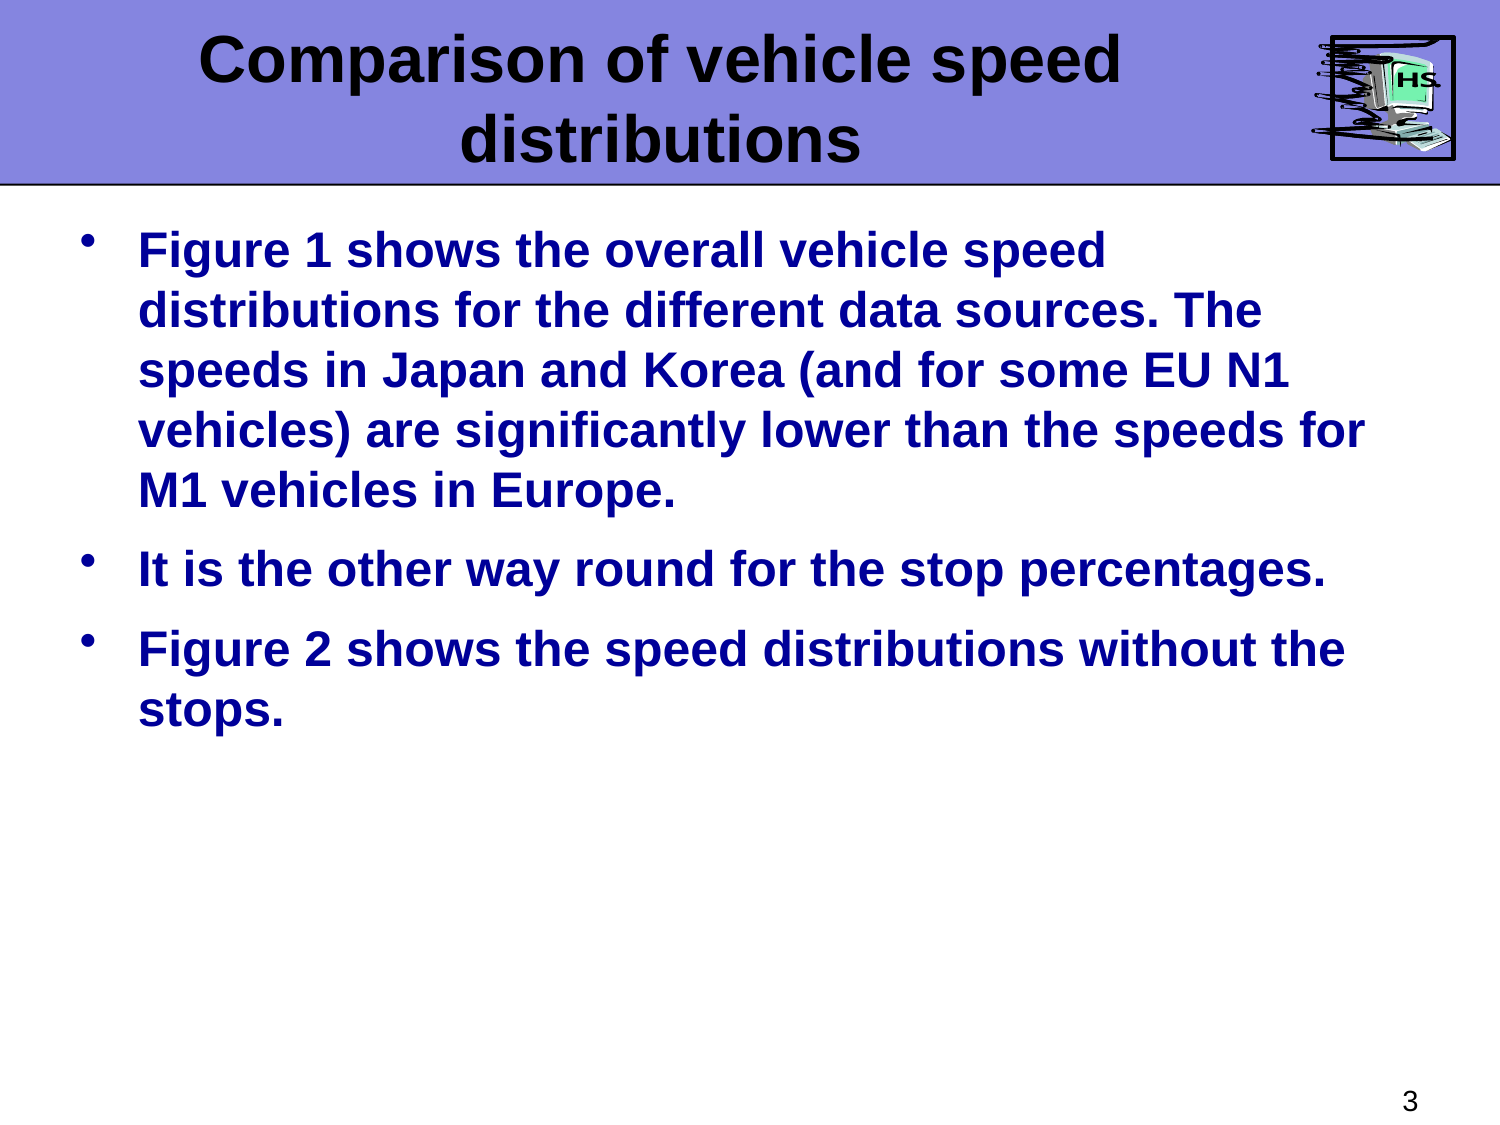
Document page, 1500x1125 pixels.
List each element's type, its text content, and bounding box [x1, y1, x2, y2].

title Comparison of vehicle speed distributions [29, 33, 1294, 159]
text_box Figure 1 shows the overall vehicle speed distributions for the different data sources. The speeds in Japan and Korea (and for some EU N1 vehicles) are significantly lower than the speeds for M1 vehicles in Europe. It is the other way round for the stop percentages. Figure 2 shows the speed distributions without the stops. [64, 209, 1436, 1061]
text_box 3 [1387, 1074, 1450, 1125]
